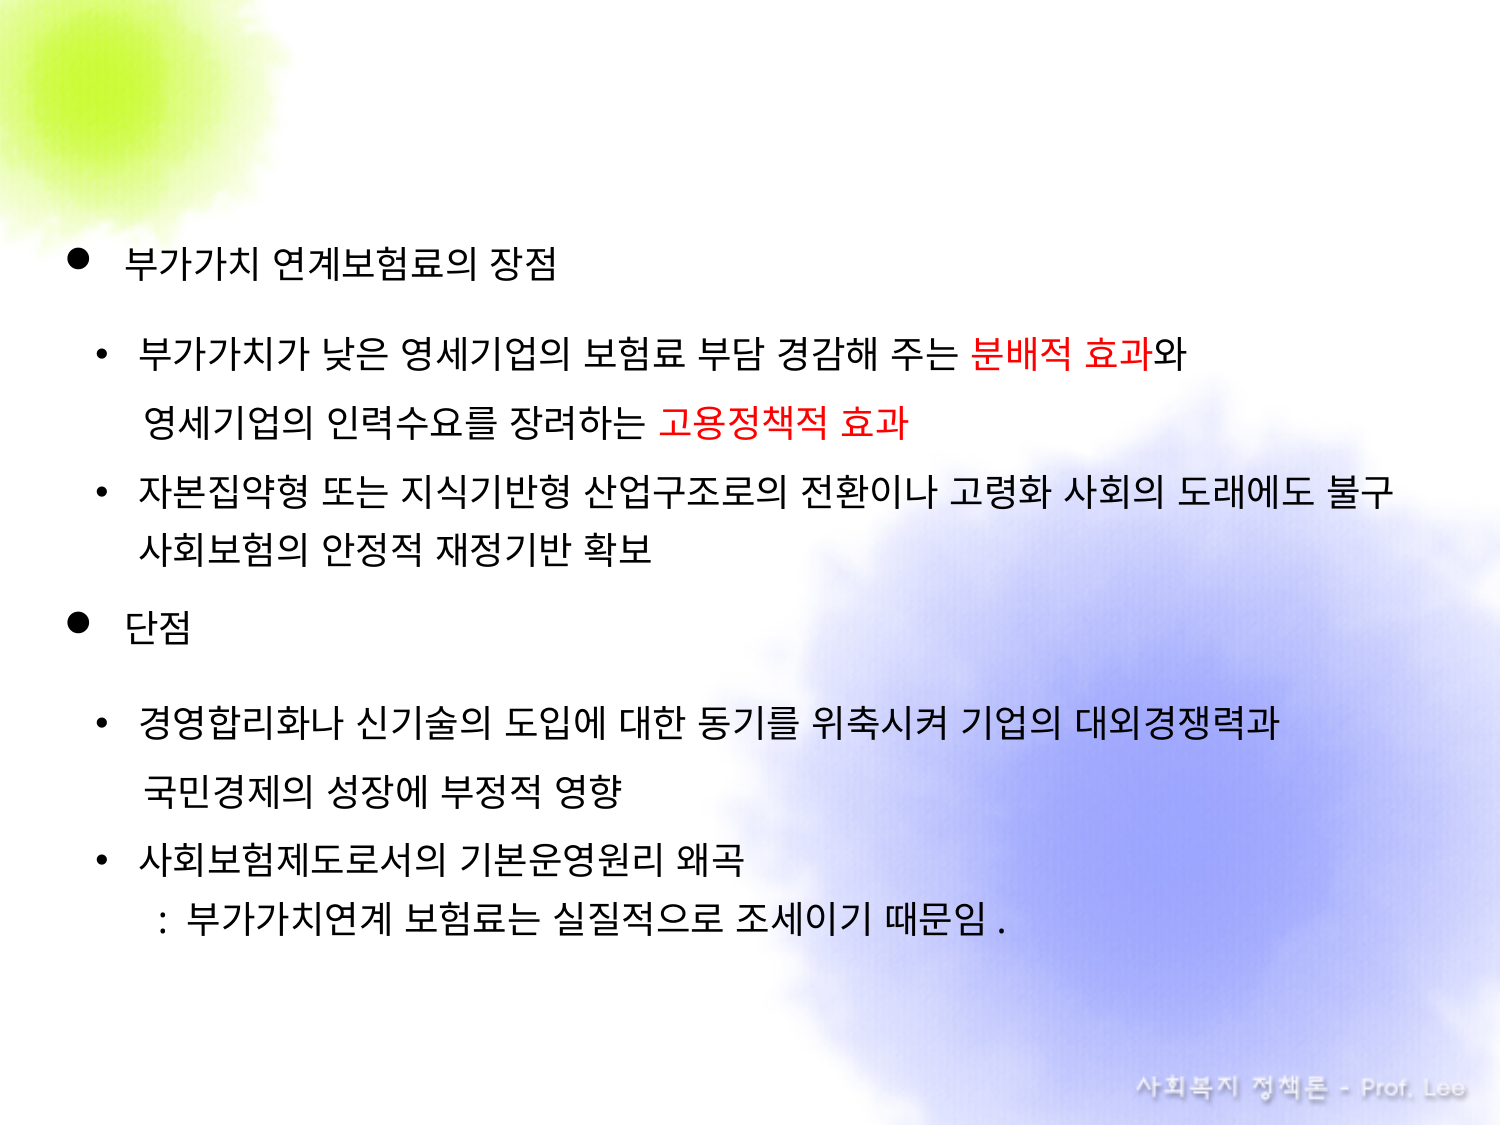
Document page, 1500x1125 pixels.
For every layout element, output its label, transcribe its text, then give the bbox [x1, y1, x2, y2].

list 부가가치 연계보험료의 장점 부가가치가 낮은 영세기업의 보험료 부담 경감해 주는 분배적 효과와 . 영세기업의 인력수요를 장려하는 고용정책적 효과 자본집약형 또는 지식기반형 산업구조로의 전환이나 고령화 사회의 도래에도 불구 사회보험의 안정적 재정기반 확보 단점 경영합리화나 신기술의 도입에 대한 동기를 위축시켜 기업의 대외경쟁력과 . 국민경제의 성장에 부정적 영향 사회보험제도로서의 기본운영원리 왜곡 : 부가가치연계 보험료는 실질적으로 조세이기 때문임. [21, 210, 1465, 1067]
picture [0, 0, 1500, 1125]
